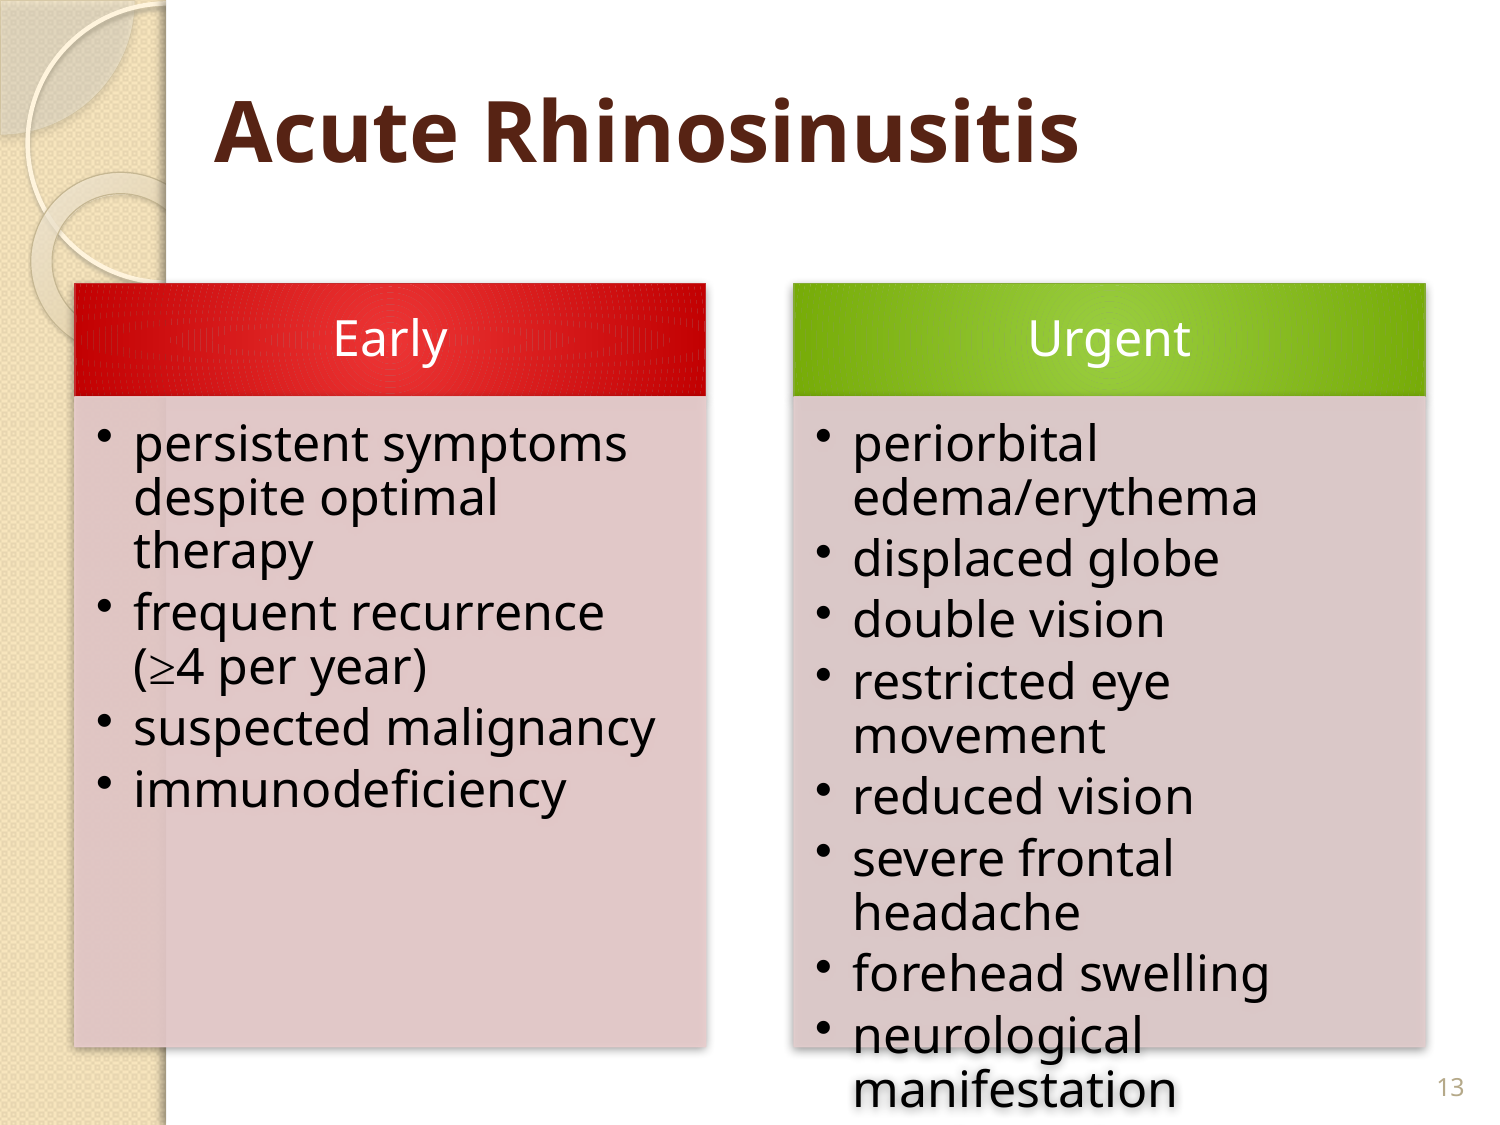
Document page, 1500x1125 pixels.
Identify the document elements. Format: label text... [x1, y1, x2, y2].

title Acute Rhinosinusitis [200, 70, 1425, 188]
slide_number 13 [1413, 1034, 1488, 1113]
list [74, 249, 1426, 1081]
